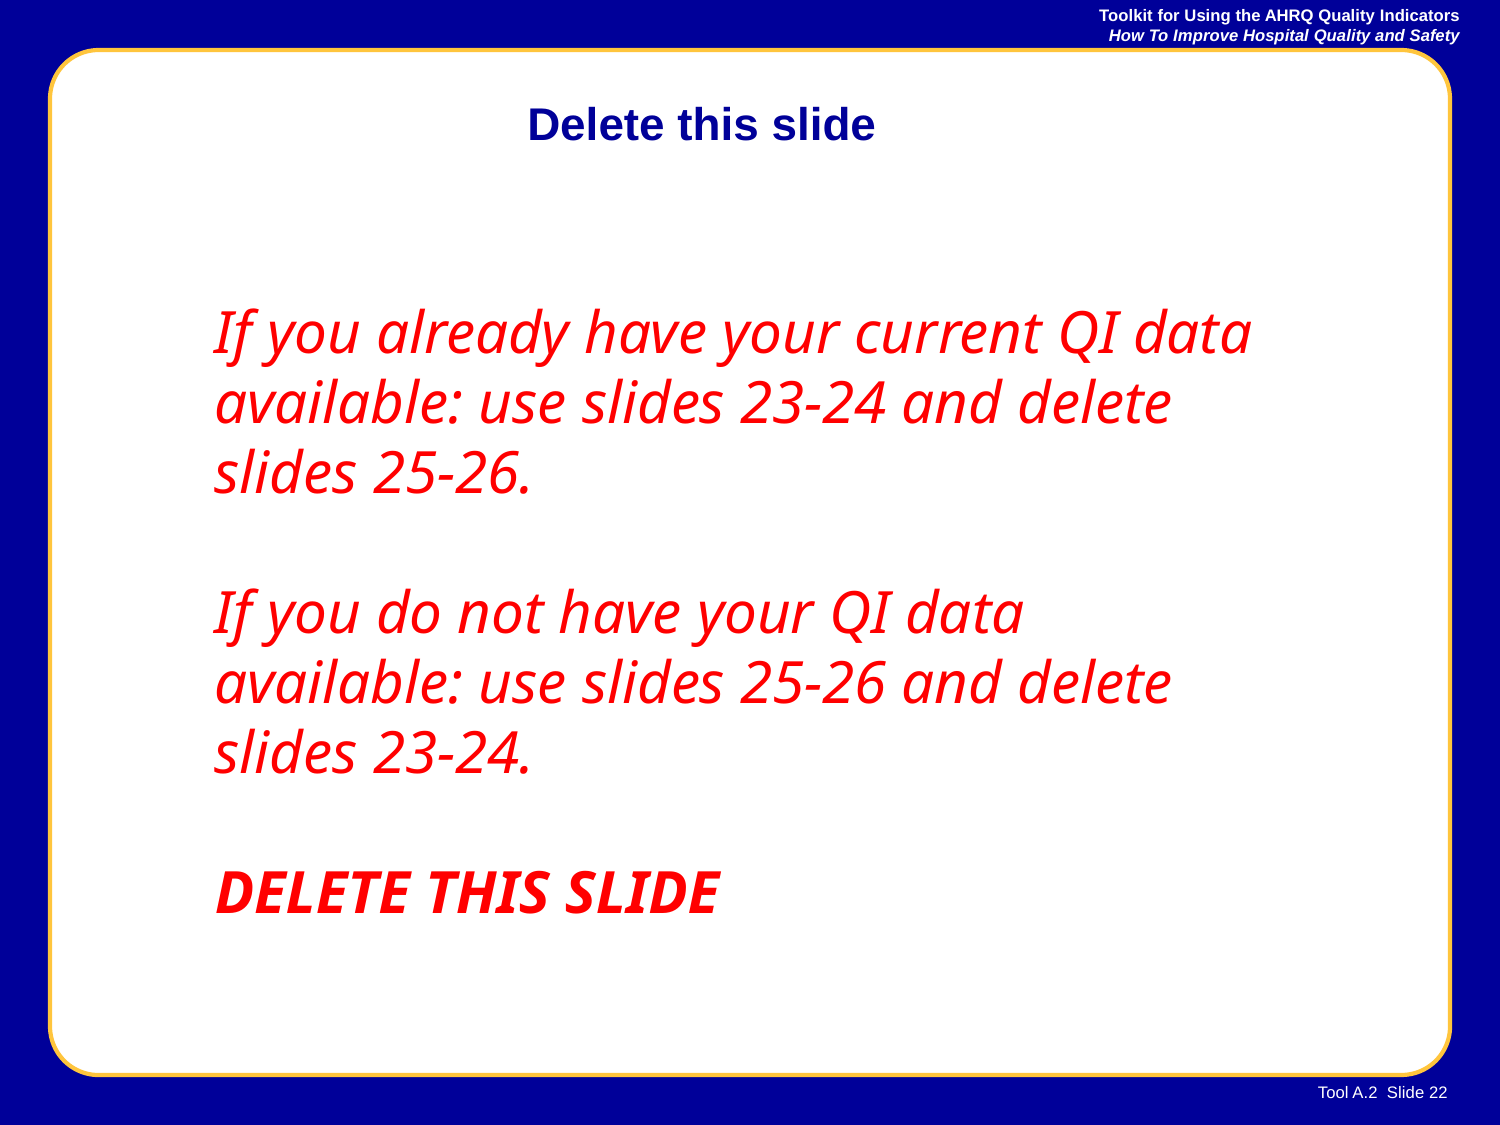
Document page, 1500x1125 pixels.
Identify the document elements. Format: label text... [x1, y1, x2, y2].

text_box If you already have your current QI data available: use slides 23-24 and delete slides 25-26. If you do not have your QI data available: use slides 25-26 and delete slides 23-24. DELETE THIS SLIDE [200, 287, 1300, 933]
title Delete this slide [512, 87, 938, 163]
